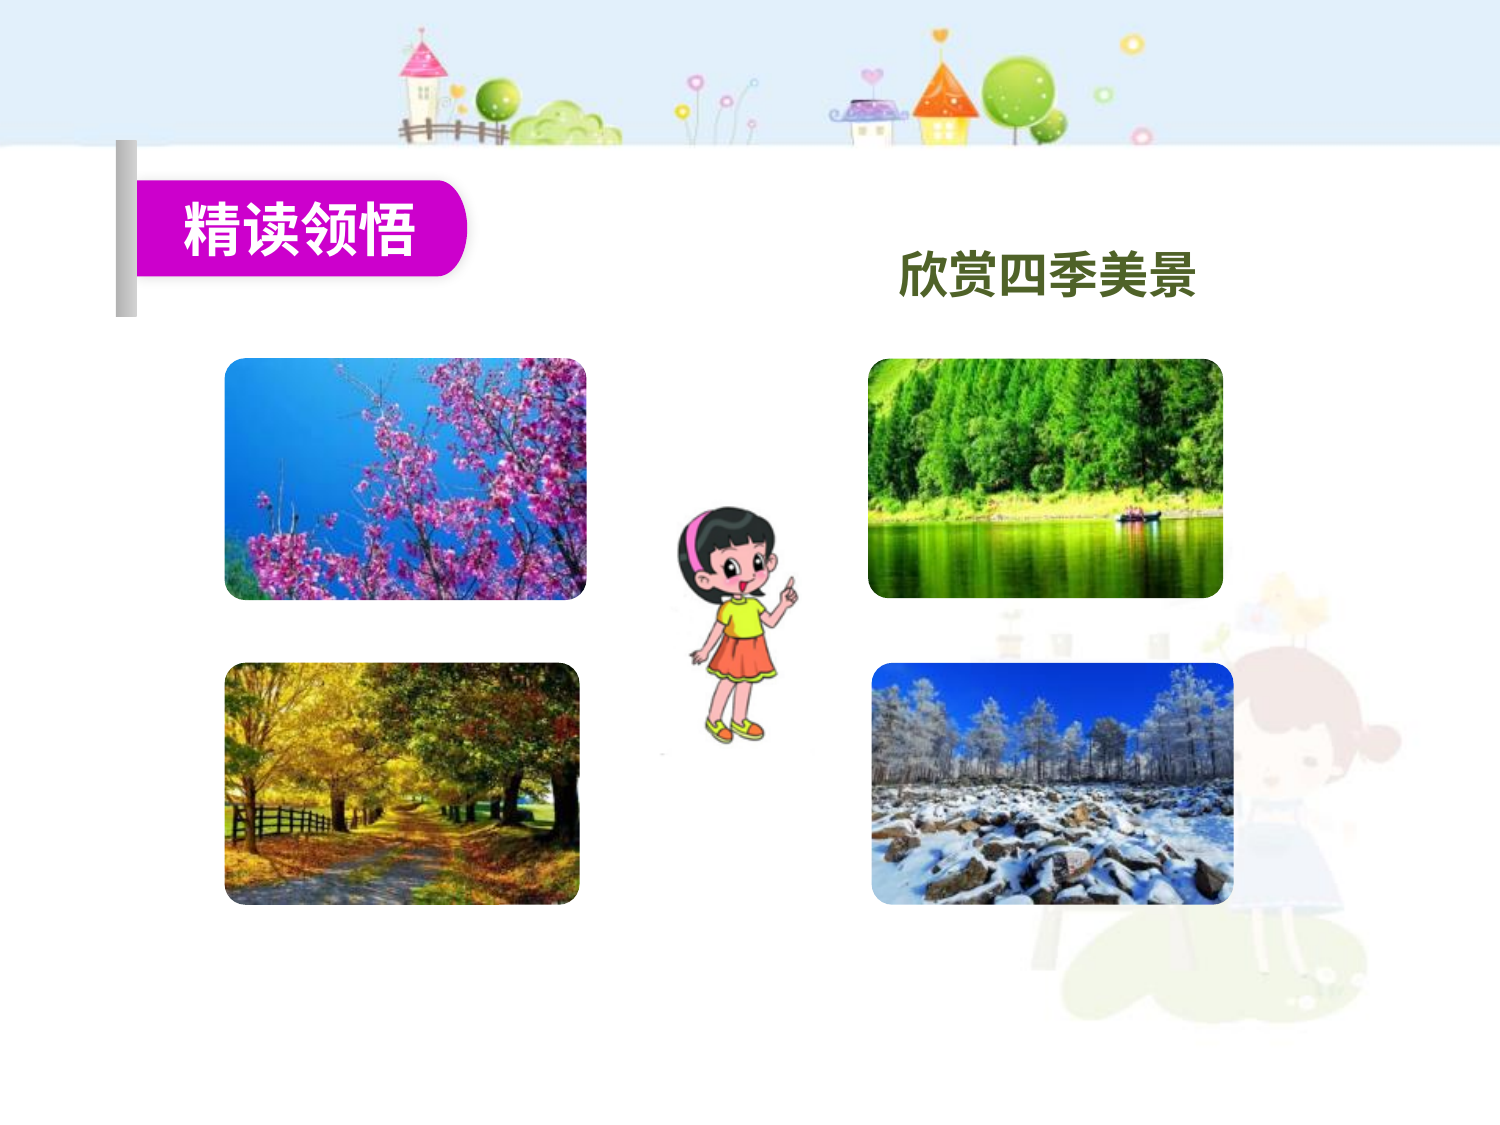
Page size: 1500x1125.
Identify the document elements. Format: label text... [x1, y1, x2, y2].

text_box [115, 140, 137, 317]
picture [0, 0, 1500, 1125]
text_box 精读领悟 [137, 180, 468, 277]
text_box 欣赏四季美景 [883, 236, 1302, 311]
